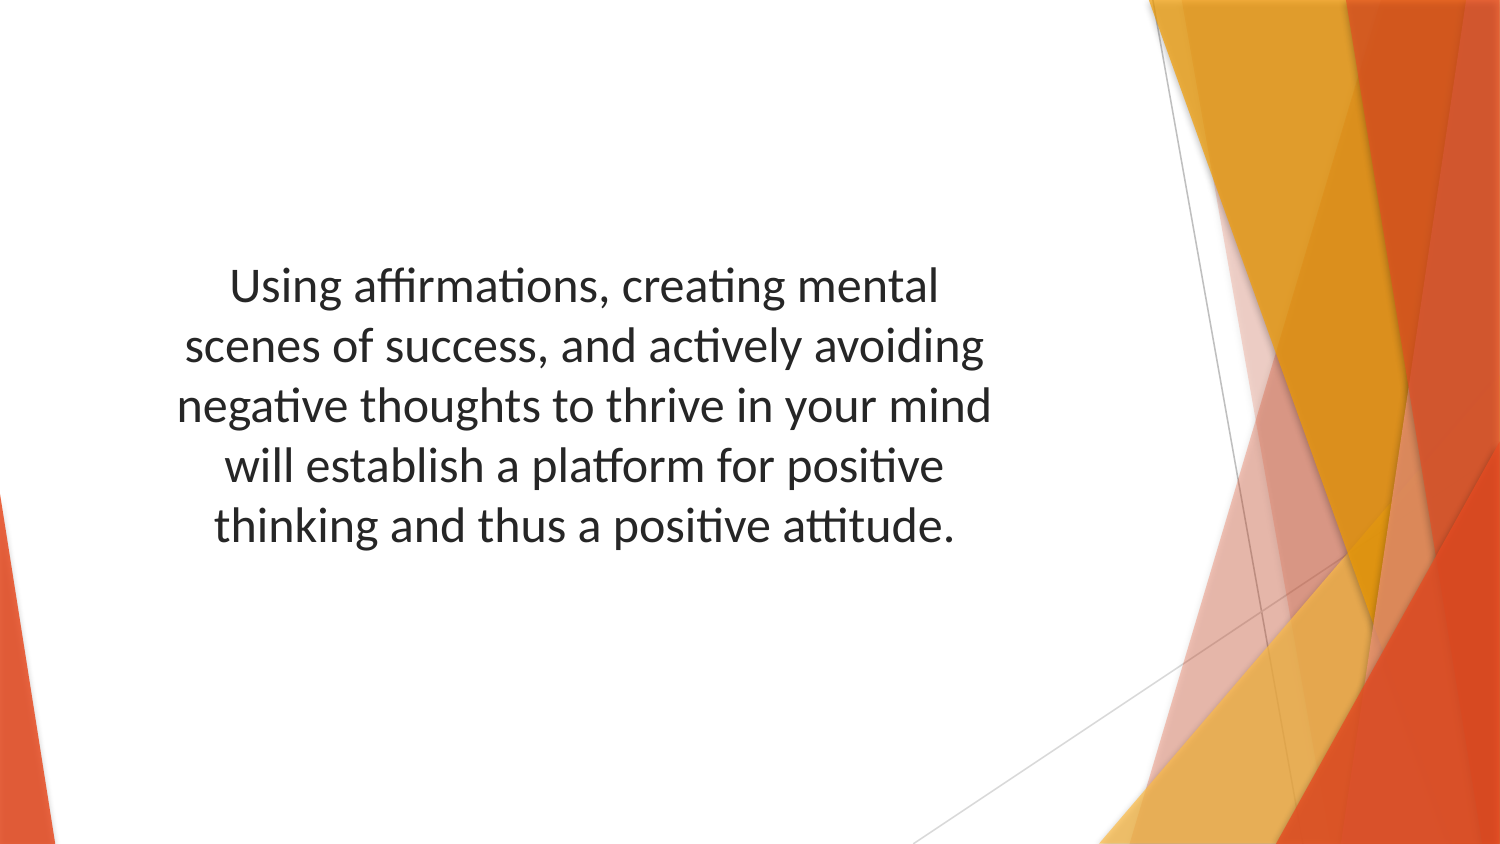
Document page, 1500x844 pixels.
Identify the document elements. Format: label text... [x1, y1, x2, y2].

list Using affirmations, creating mental scenes of success, and actively avoiding negative thoughts to thrive in your mind will establish a platform for positive thinking and thus a positive attitude. [159, 244, 1010, 694]
